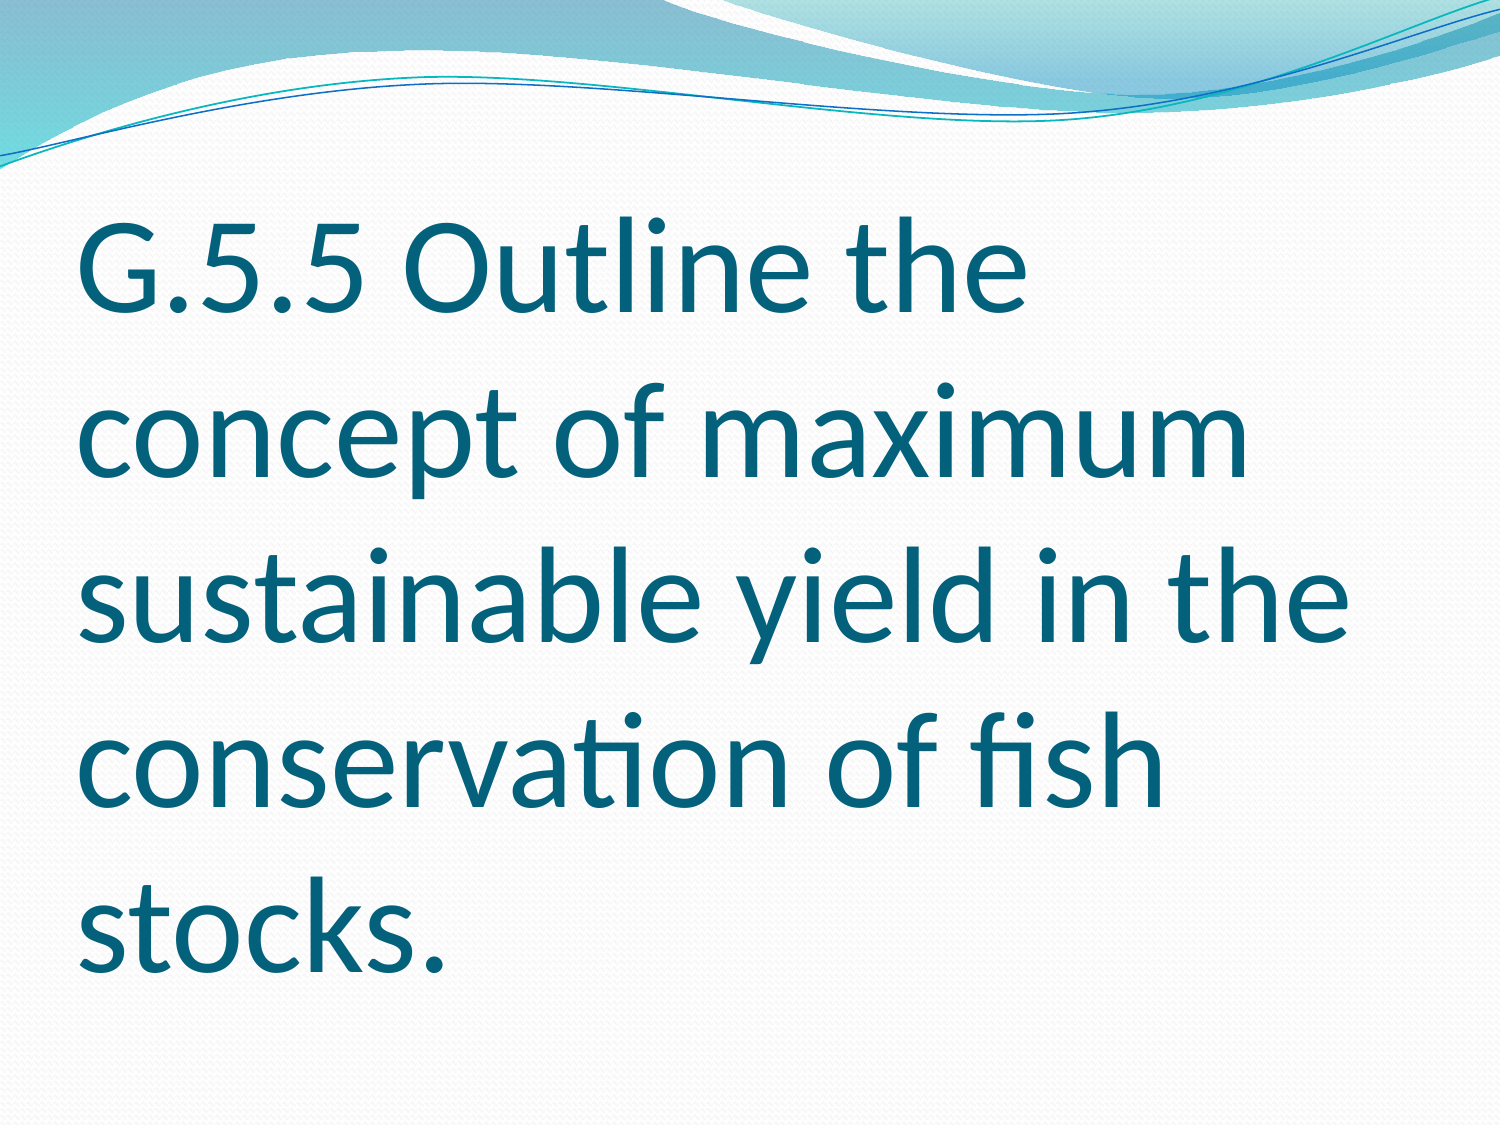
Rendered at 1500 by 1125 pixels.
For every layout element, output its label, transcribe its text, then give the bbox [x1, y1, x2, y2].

title G.5.5 Outline the concept of maximum sustainable yield in the conservation of fish stocks. [75, 115, 1438, 1000]
